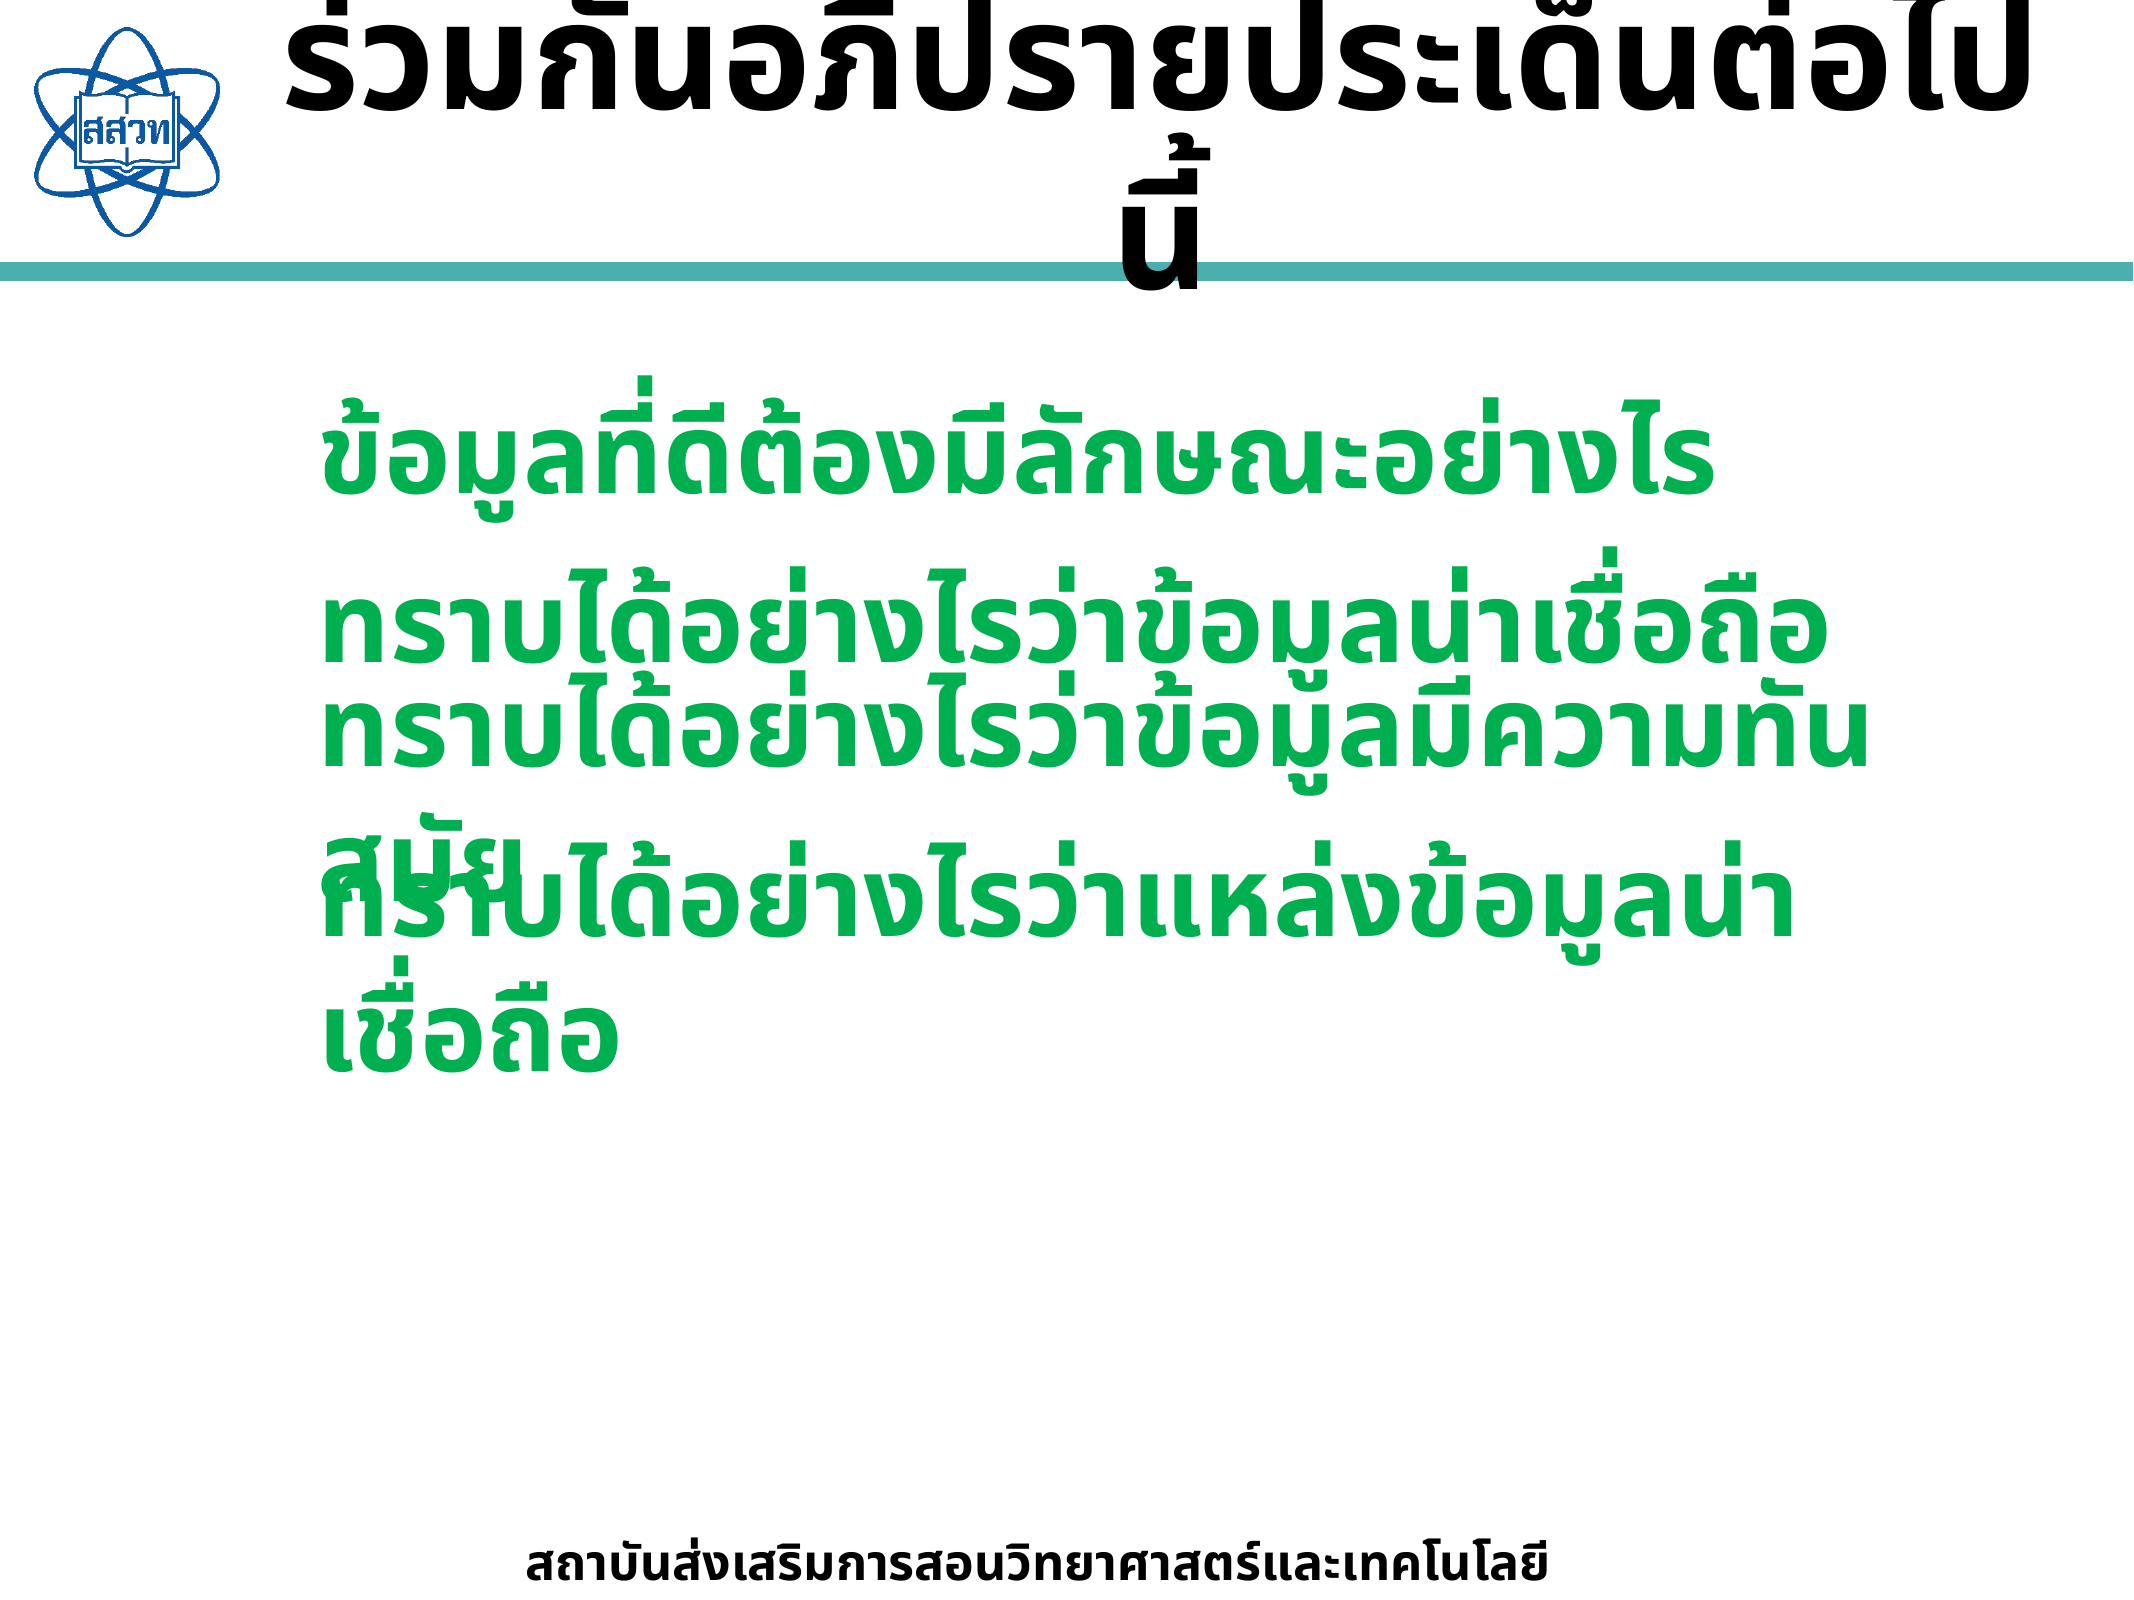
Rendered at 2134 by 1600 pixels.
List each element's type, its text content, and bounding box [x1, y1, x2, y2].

picture [33, 27, 220, 237]
text_box ร่วมกันอภิปรายประเด็นต่อไปนี้ [259, 0, 2063, 269]
text_box ข้อมูลที่ดีต้องมีลักษณะอย่างไร [309, 372, 1906, 542]
text_box ทราบได้อย่างไรว่าข้อมูลน่าเชื่อถือ [309, 542, 1906, 645]
text_box ทราบได้อย่างไรว่าข้อมูลมีความทันสมัย [309, 645, 1906, 816]
text_box สถาบันส่งเสริมการสอนวิทยาศาสตร์และเทคโนโลยี [74, 1522, 2002, 1589]
text_box ร่วมกันอภิปรายประเด็นต่อไปนี้ [259, 274, 2063, 328]
text_box ทราบได้อย่างไรว่าแหล่งข้อมูลน่าเชื่อถือ [309, 816, 1906, 1103]
